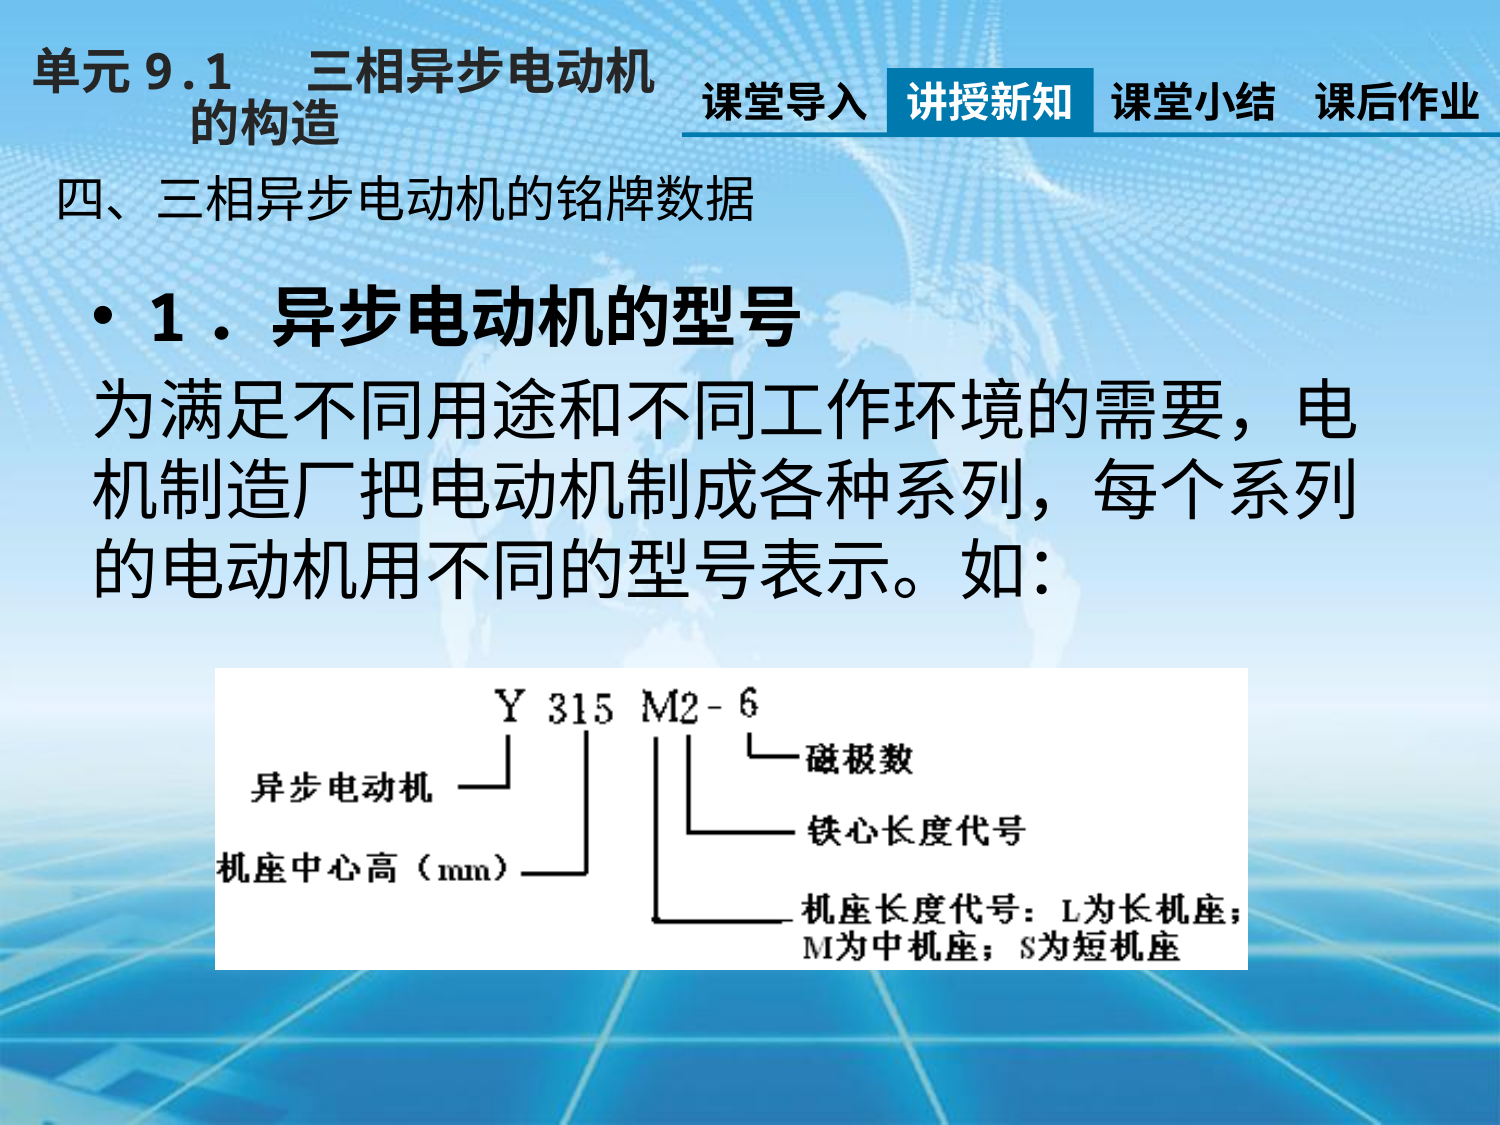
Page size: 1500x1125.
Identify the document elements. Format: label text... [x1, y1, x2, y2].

picture [0, 0, 1500, 1125]
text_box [16, 39, 1500, 160]
text_box 四、三相异步电动机的铭牌数据 [40, 160, 1391, 348]
text_box 1．异步电动机的型号 为满足不同用途和不同工作环境的需要，电机制造厂把电动机制成各种系列，每个系列的电动机用不同的型号表示。如： [76, 267, 1427, 639]
